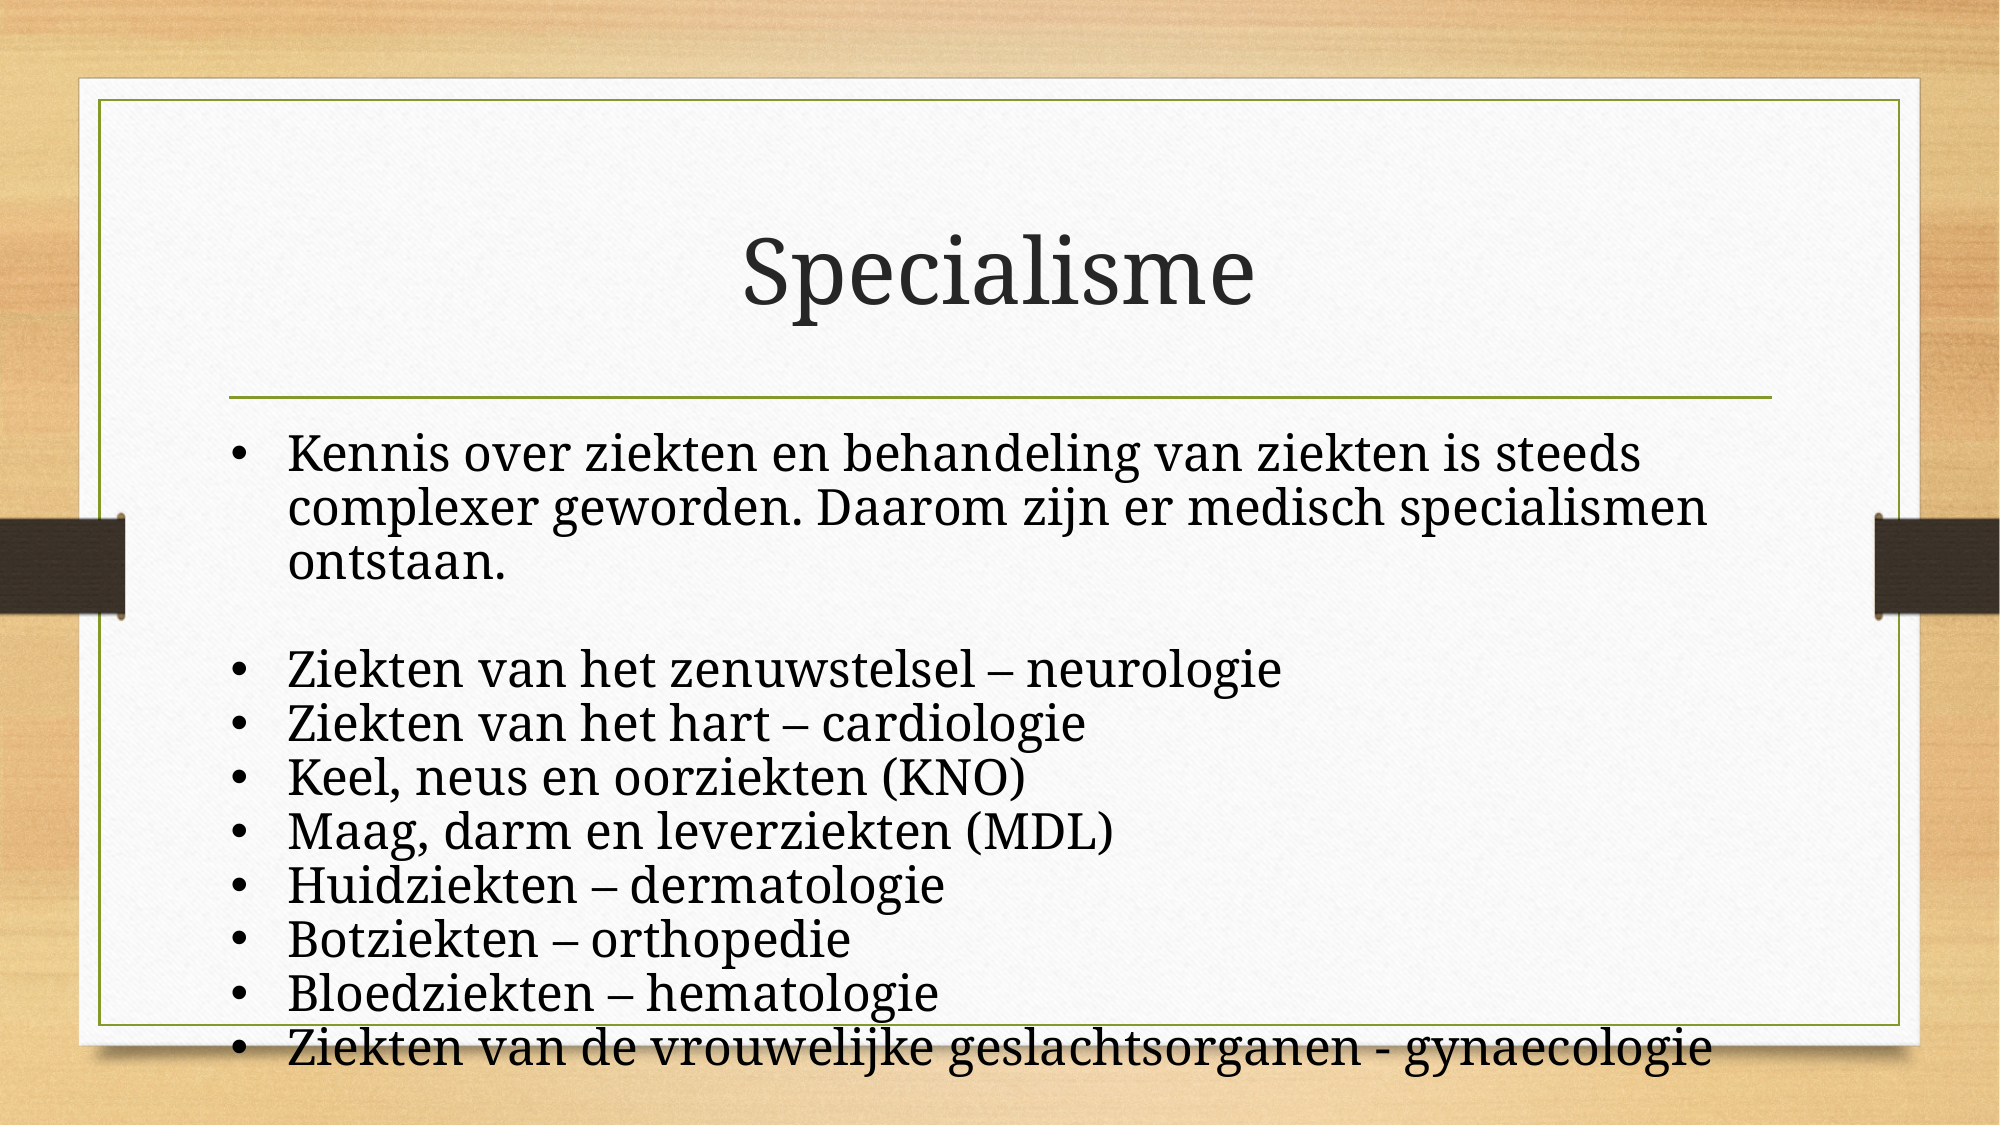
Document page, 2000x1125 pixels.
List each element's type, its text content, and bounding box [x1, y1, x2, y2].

text_box Kennis over ziekten en behandeling van ziekten is steeds complexer geworden. Daarom zijn er medisch specialismen ontstaan. Ziekten van het zenuwstelsel – neurologie Ziekten van het hart – cardiologie Keel, neus en oorziekten (KNO) Maag, darm en leverziekten (MDL) Huidziekten – dermatologie Botziekten – orthopedie Bloedziekten – hematologie Ziekten van de vrouwelijke geslachtsorganen - gynaecologie [215, 420, 1787, 1084]
title Specialisme [212, 161, 1787, 375]
picture [0, 0, 2000, 1125]
